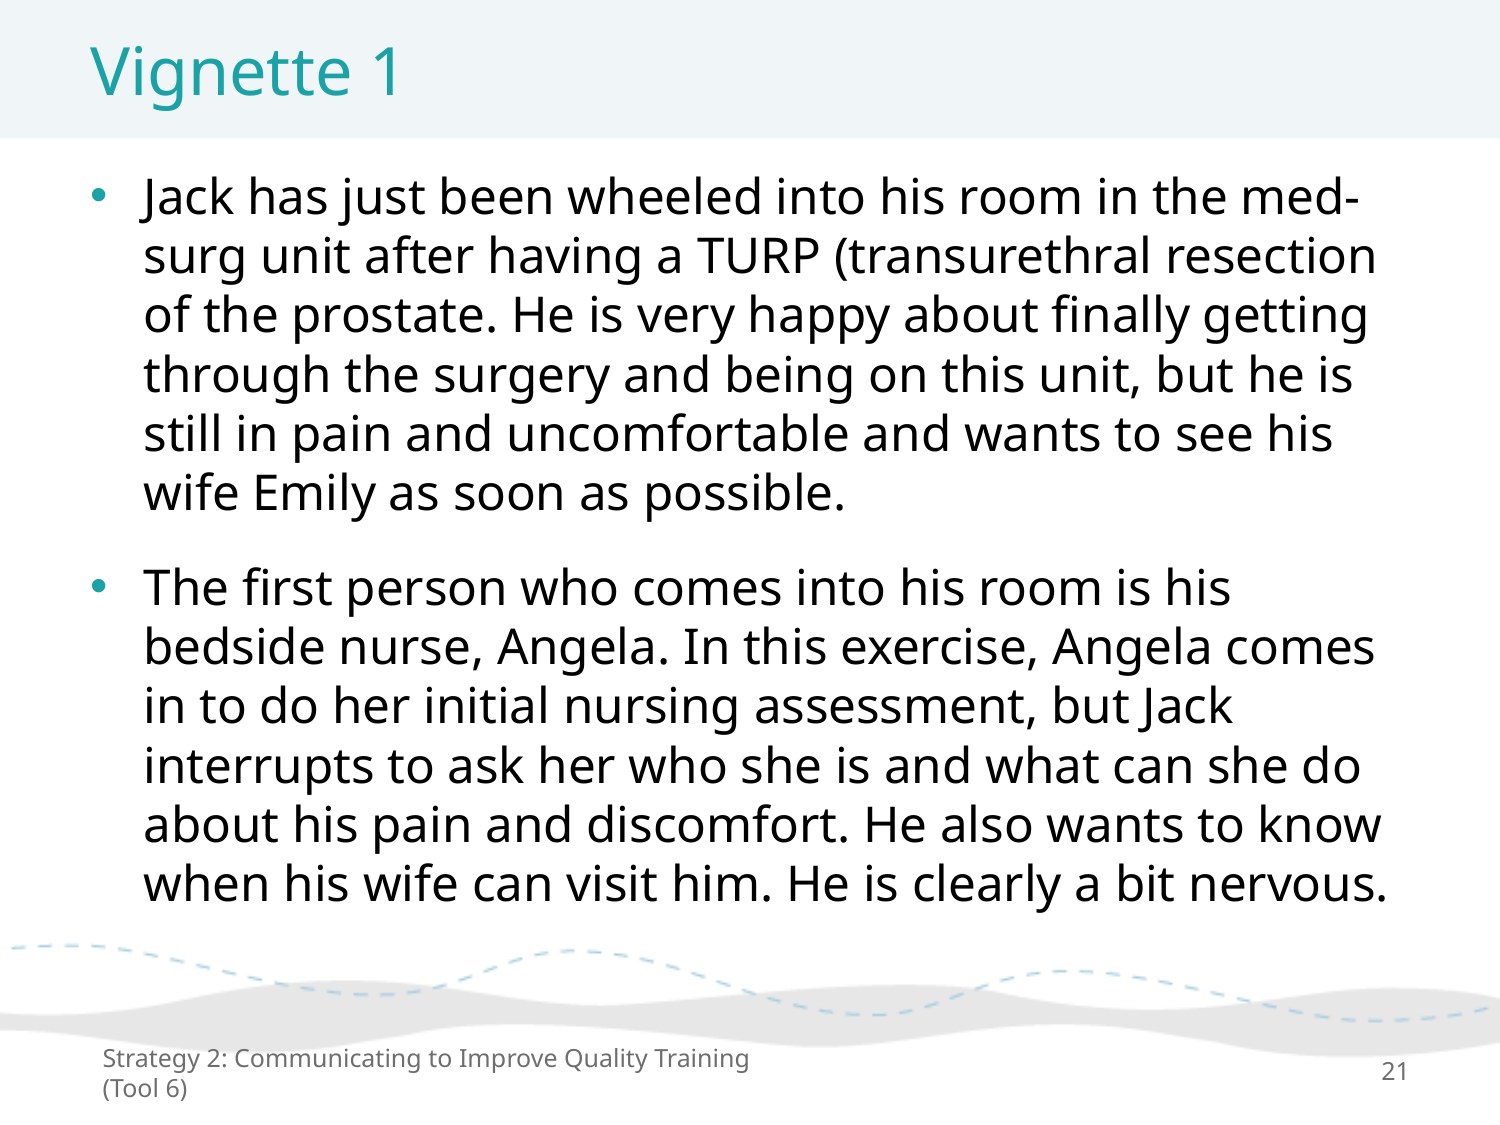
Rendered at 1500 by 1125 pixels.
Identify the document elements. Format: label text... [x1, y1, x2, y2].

picture [0, 0, 1500, 1125]
title Vignette 1 [75, 0, 1425, 138]
list Jack has just been wheeled into his room in the med-surg unit after having a TURP (transurethral resection of the prostate. He is very happy about finally getting through the surgery and being on this unit, but he is still in pain and uncomfortable and wants to see his wife Emily as soon as possible. The first person who comes into his room is his bedside nurse, Angela. In this exercise, Angela comes in to do her initial nursing assessment, but Jack interrupts to ask her who she is and what can she do about his pain and discomfort. He also wants to know when his wife can visit him. He is clearly a bit nervous. [75, 157, 1425, 938]
footer Strategy 2: Communicating to Improve Quality Training (Tool 6) [87, 1042, 825, 1103]
slide_number 21 [1074, 1042, 1425, 1103]
